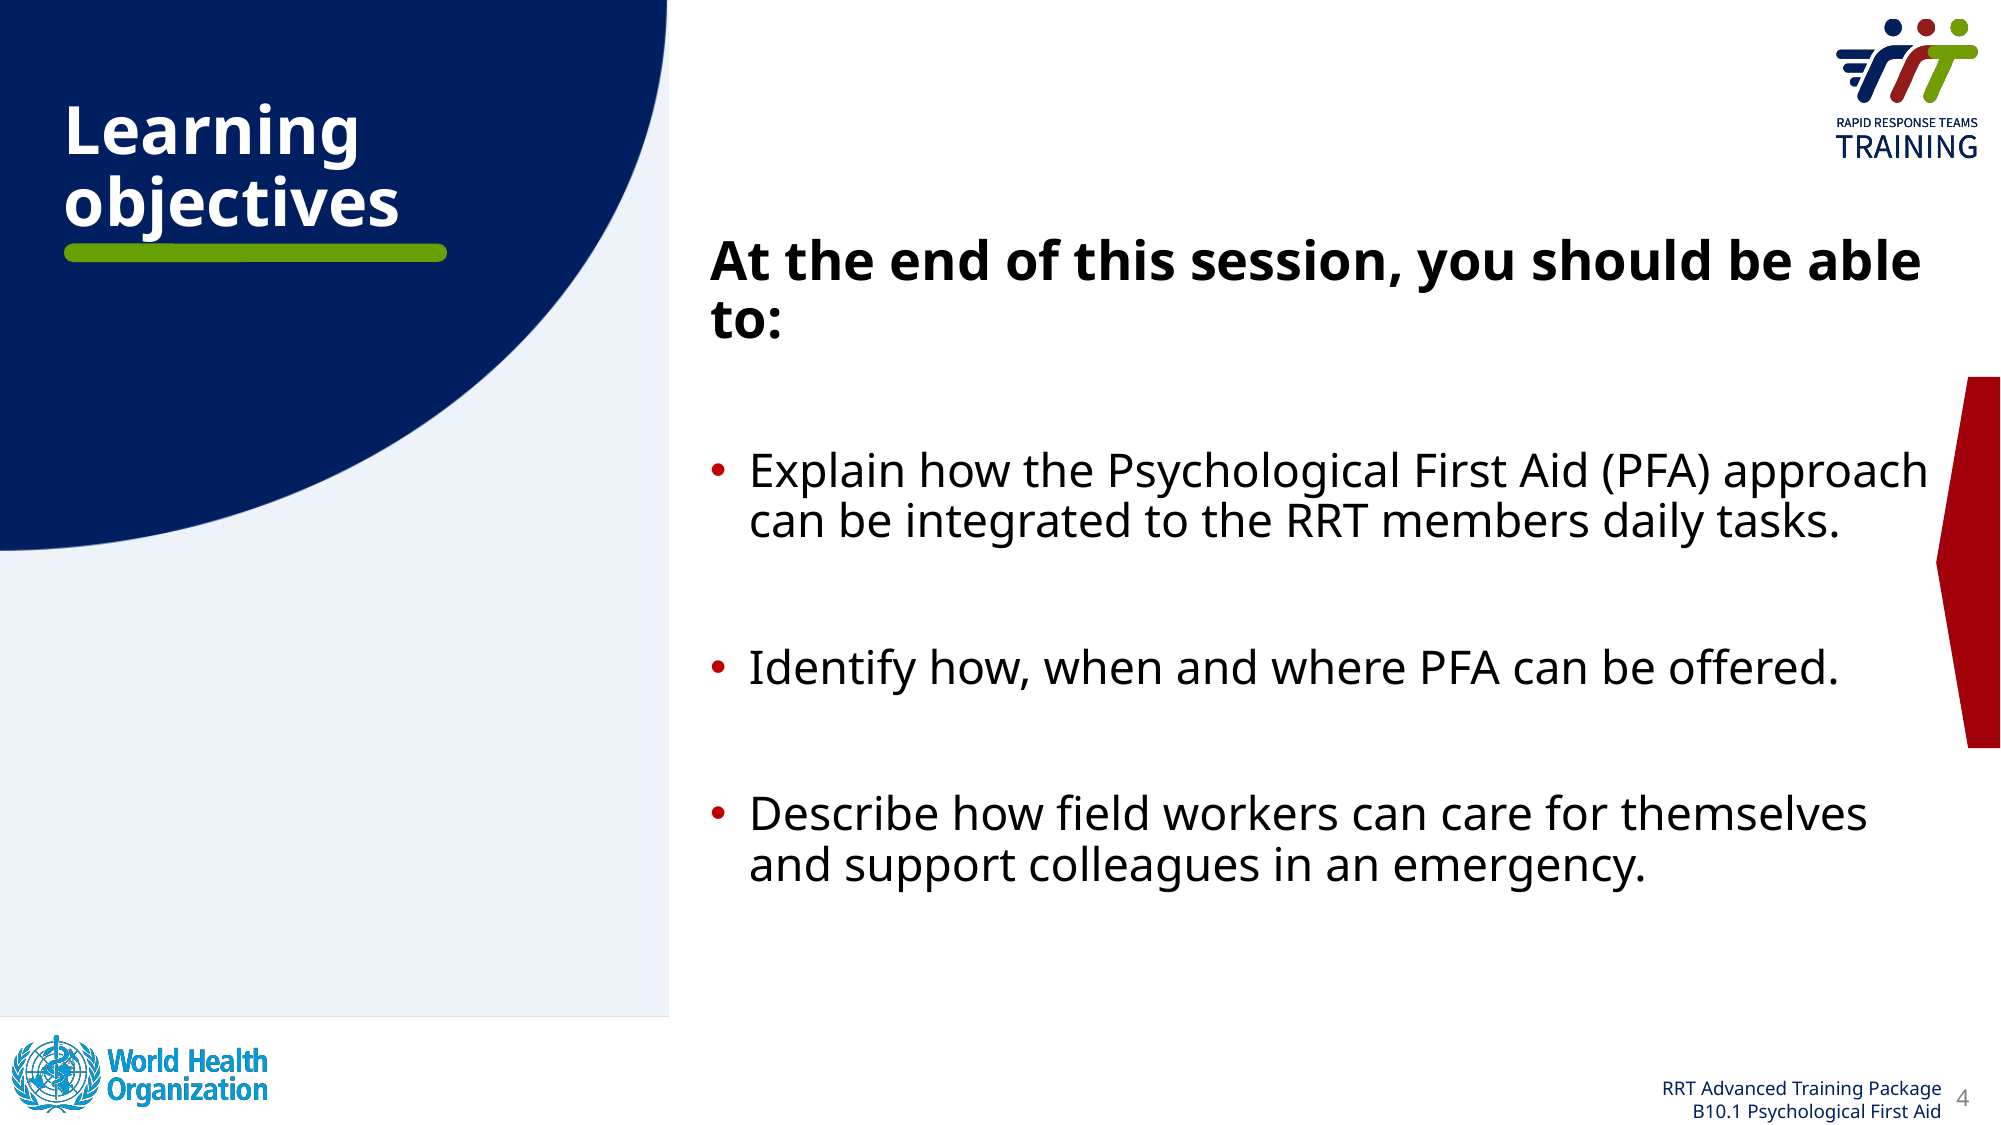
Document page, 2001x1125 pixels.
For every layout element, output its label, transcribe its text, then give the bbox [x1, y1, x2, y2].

picture [46, 1056, 54, 1062]
picture [50, 1108, 62, 1113]
picture [40, 1062, 47, 1070]
picture [59, 1035, 267, 1113]
picture [36, 1088, 78, 1105]
picture [24, 1054, 36, 1087]
picture [22, 1062, 26, 1077]
picture [71, 1053, 90, 1091]
picture [1835, 19, 1978, 167]
picture [0, 0, 669, 1018]
picture [12, 1083, 48, 1113]
picture [12, 1035, 54, 1068]
picture [30, 1083, 37, 1091]
title Learning objectives [63, 102, 600, 242]
list At the end of this session, you should be able to: Explain how the Psychological First Aid (PFA) approach can be integrated to the RRT members daily tasks. Identify how, when and where PFA can be offered. Describe how field workers can care for themselves and support colleagues in an emergency. [702, 205, 1939, 920]
picture [34, 1054, 43, 1078]
